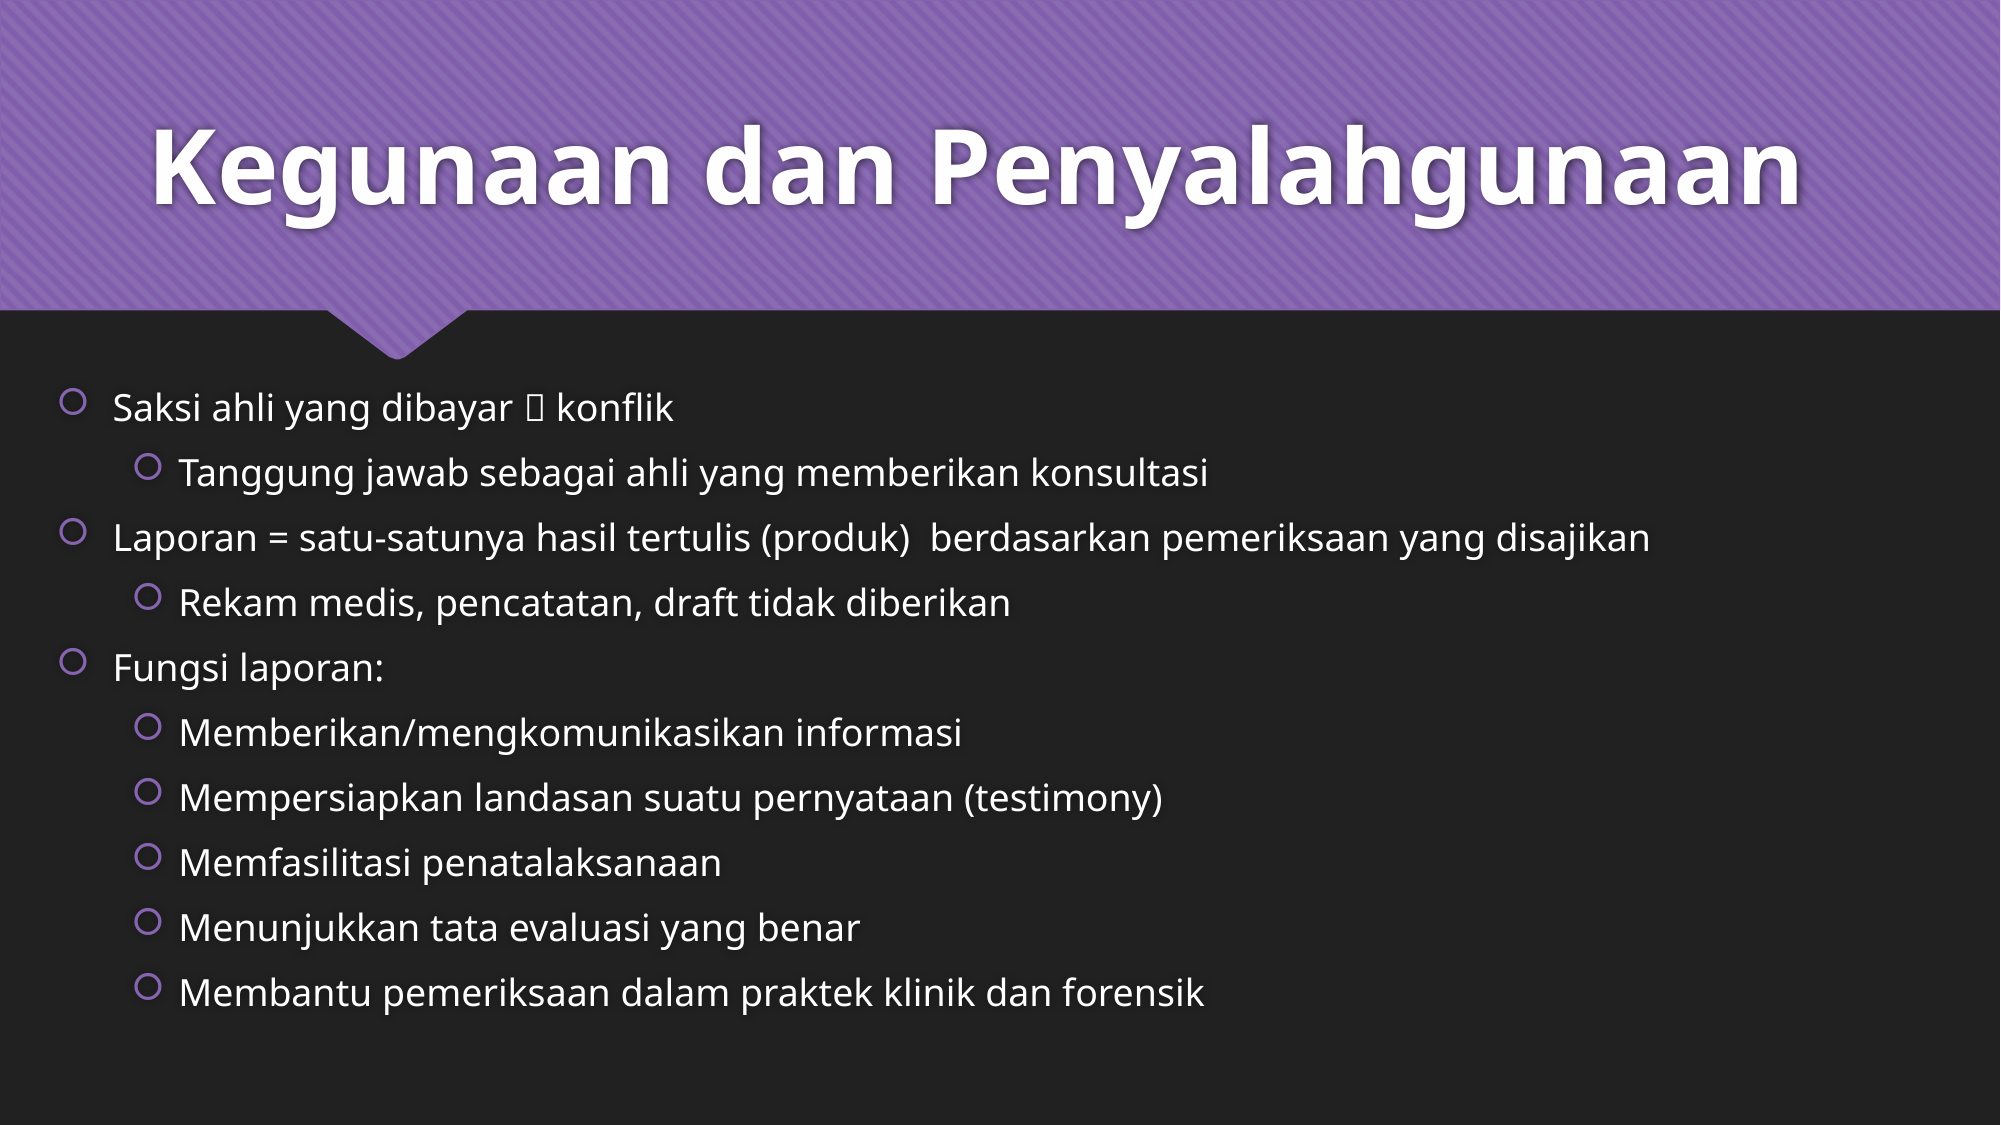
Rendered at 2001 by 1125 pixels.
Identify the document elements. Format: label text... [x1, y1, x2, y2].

list Saksi ahli yang dibayar  konflik Tanggung jawab sebagai ahli yang memberikan konsultasi Laporan = satu-satunya hasil tertulis (produk) berdasarkan pemeriksaan yang disajikan Rekam medis, pencatatan, draft tidak diberikan Fungsi laporan: Memberikan/mengkomunikasikan informasi Mempersiapkan landasan suatu pernyataan (testimony) Memfasilitasi penatalaksanaan Menunjukkan tata evaluasi yang benar Membantu pemeriksaan dalam praktek klinik dan forensik [41, 364, 1953, 1100]
title Kegunaan dan Penyalahgunaan [132, 73, 1868, 233]
